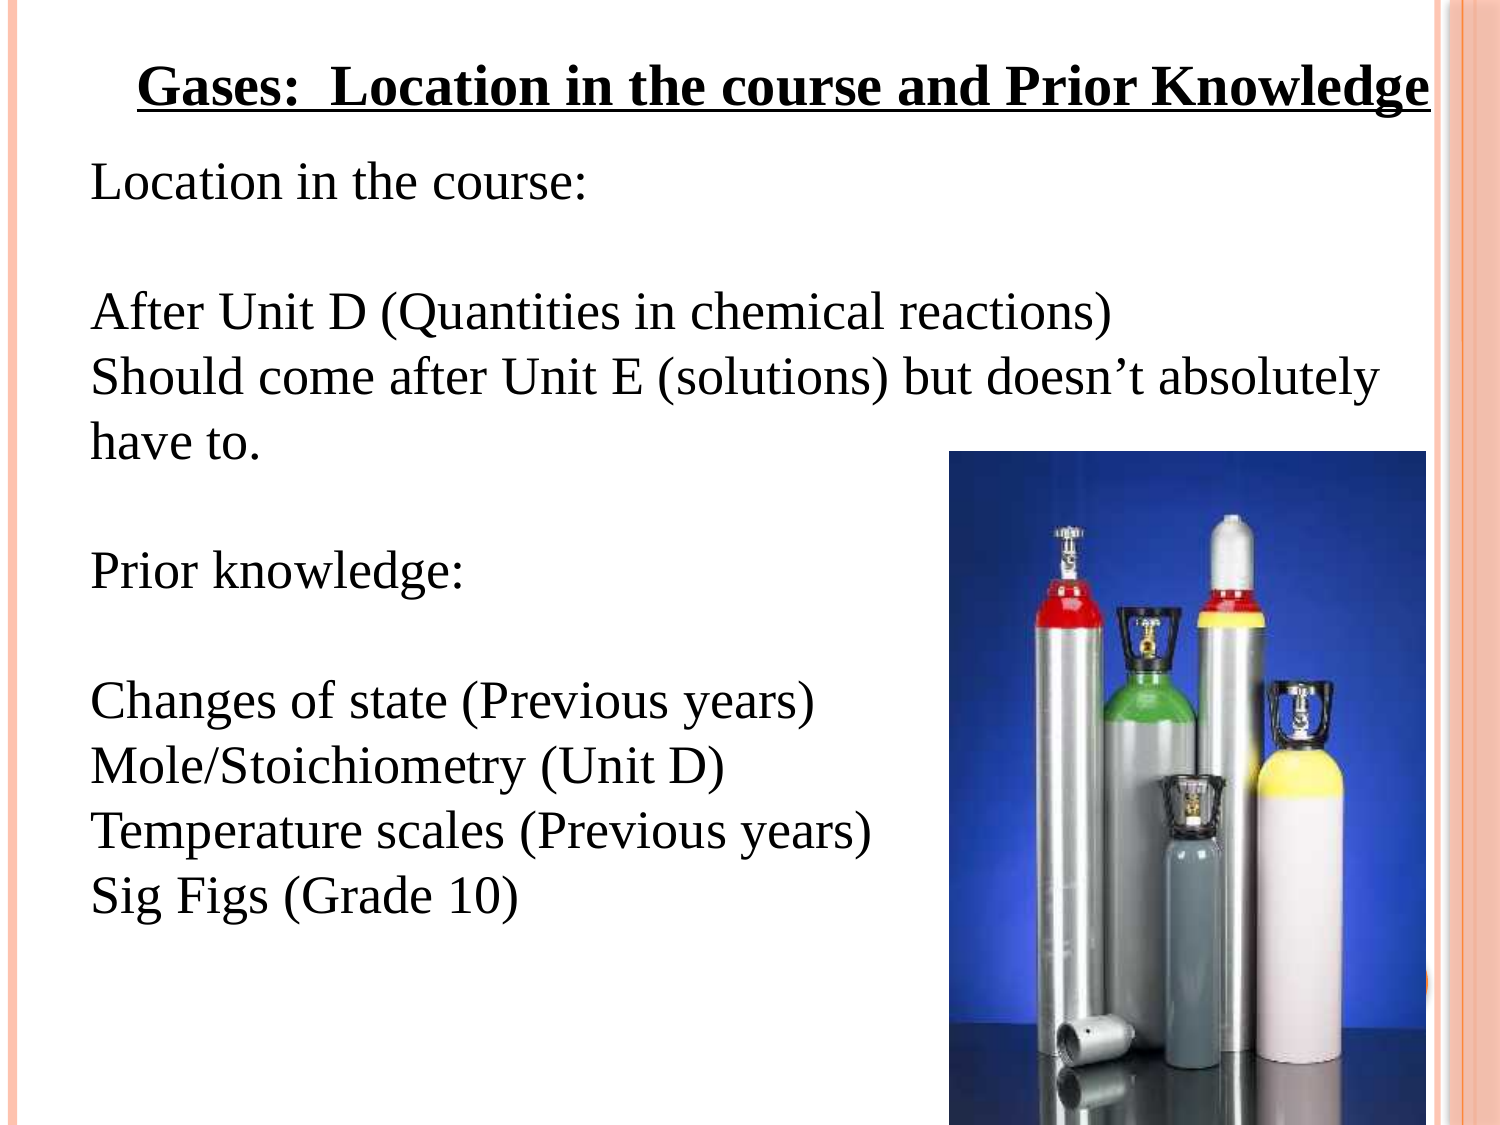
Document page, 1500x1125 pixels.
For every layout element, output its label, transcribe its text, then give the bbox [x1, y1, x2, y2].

text_box Gases: Location in the course and Prior Knowledge [121, 39, 1446, 125]
picture [948, 450, 1427, 1125]
text_box Location in the course: After Unit D (Quantities in chemical reactions) Should come after Unit E (solutions) but doesn’t absolutely have to. Prior knowledge: Changes of state (Previous years) Mole/Stoichiometry (Unit D) Temperature scales (Previous years) Sig Figs (Grade 10) [75, 137, 1460, 932]
